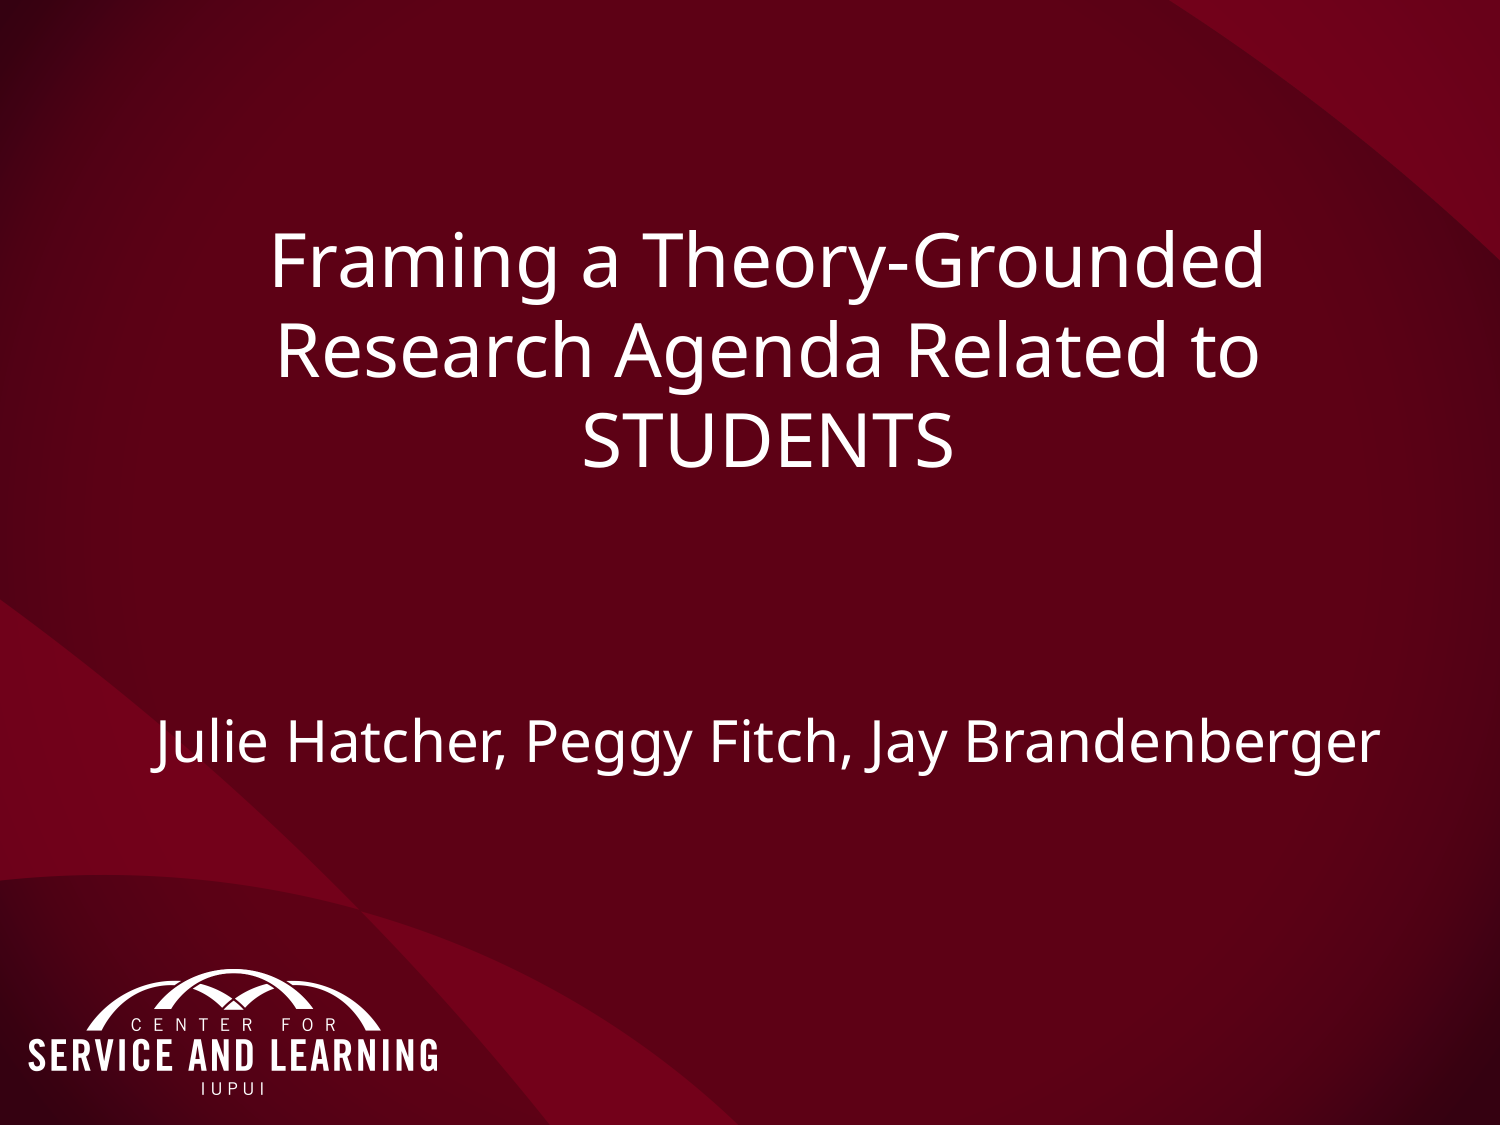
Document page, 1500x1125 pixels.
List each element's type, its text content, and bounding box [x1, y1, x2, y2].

subtitle Framing a Theory-Grounded Research Agenda Related to STUDENTS Julie Hatcher, Peggy Fitch, Jay Brandenberger [99, 99, 1438, 1000]
picture [0, 0, 1500, 1125]
